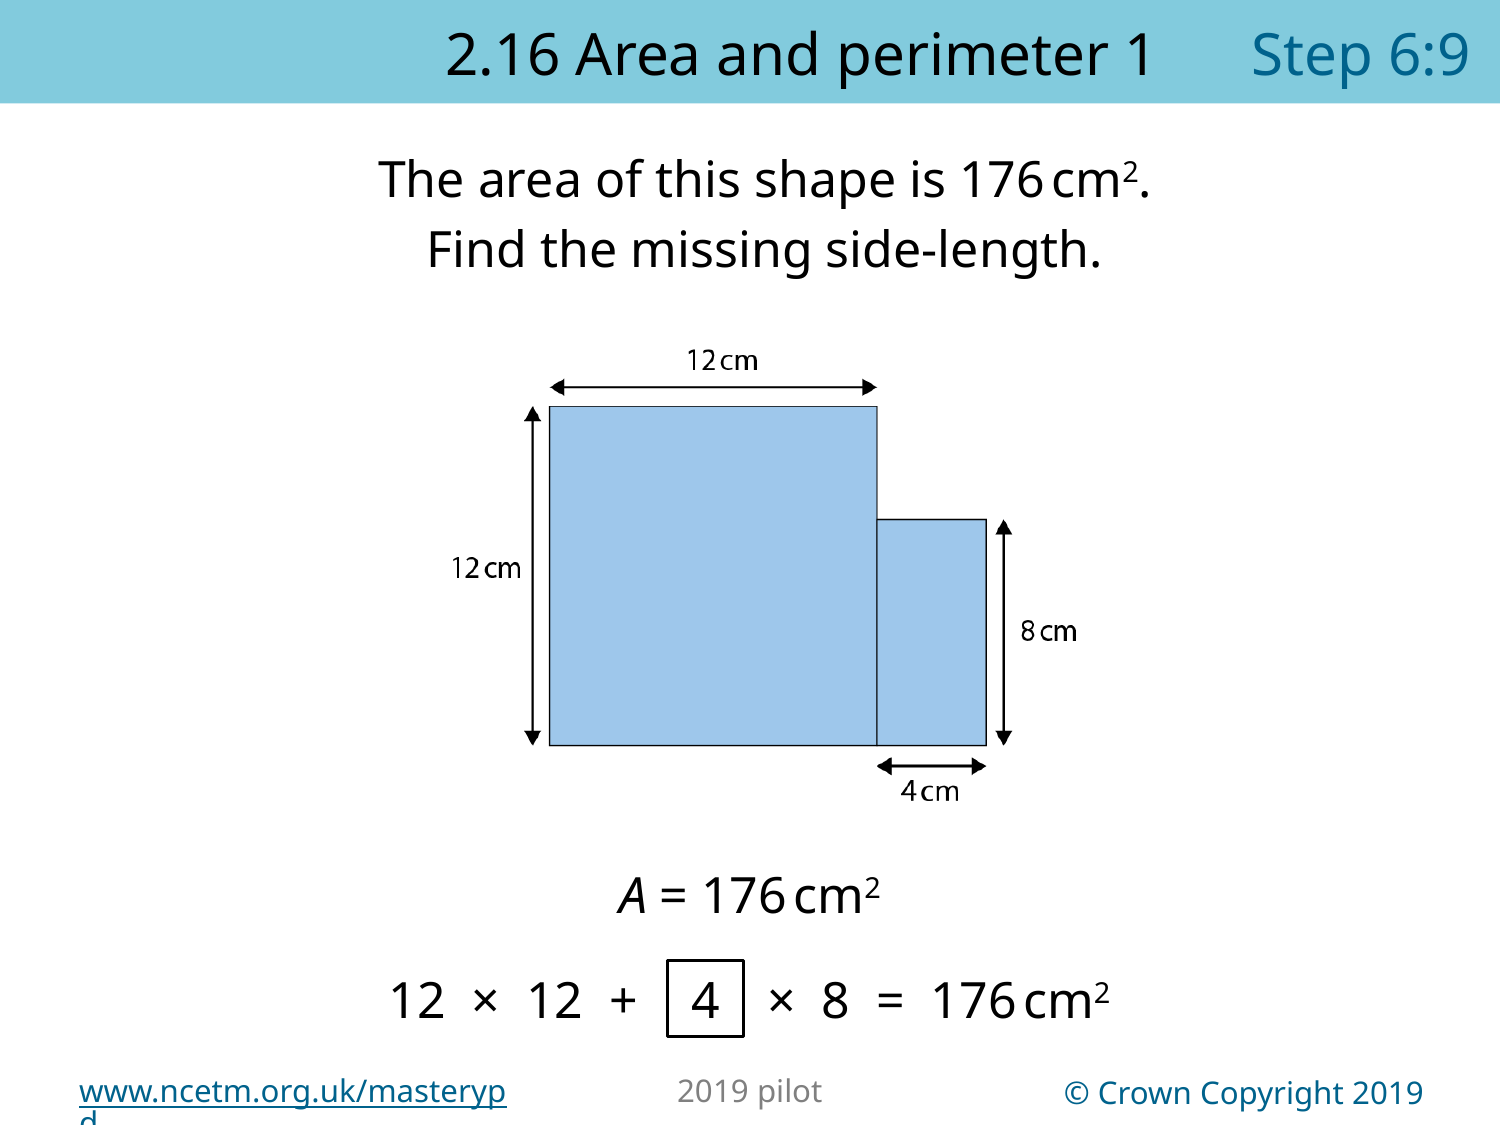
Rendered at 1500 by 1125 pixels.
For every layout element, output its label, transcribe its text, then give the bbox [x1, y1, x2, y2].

text_box A = 176 cm2 [603, 856, 896, 932]
list 2.16 Area and perimeter 1 Step 6:9 [0, 0, 1500, 104]
picture [423, 342, 1107, 803]
text_box The area of this shape is 176 cm2. Find the missing side-length. [362, 140, 1168, 285]
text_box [356, 960, 1143, 1037]
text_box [899, 778, 961, 802]
